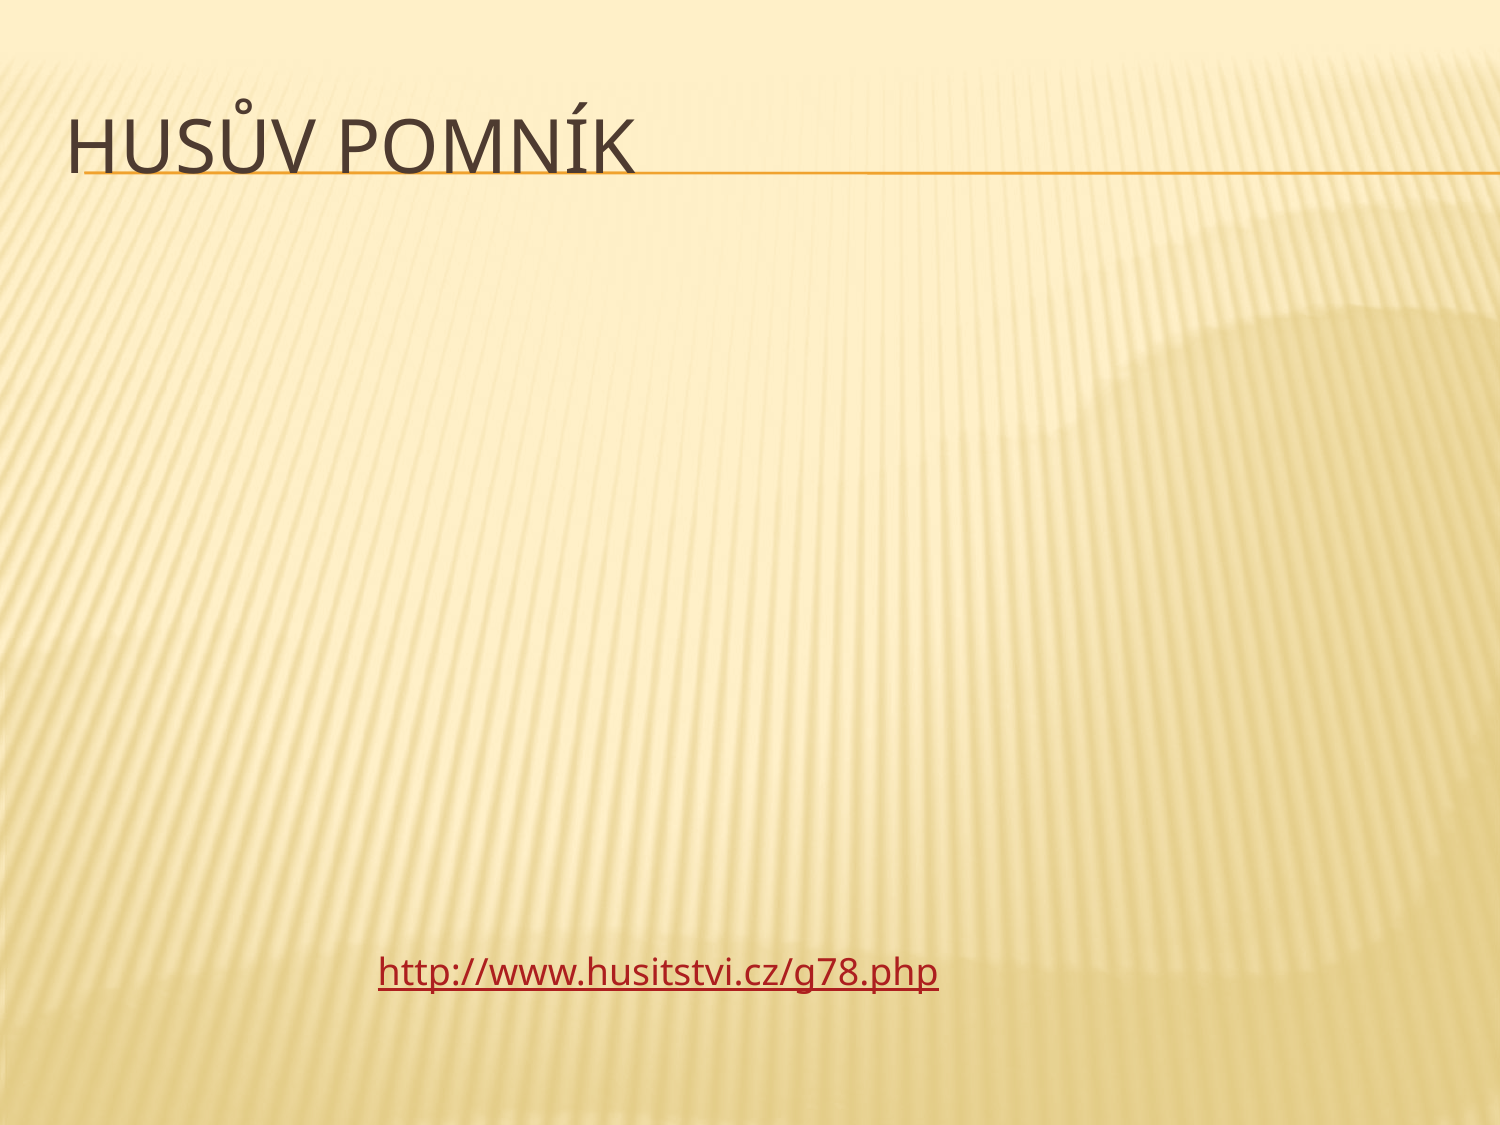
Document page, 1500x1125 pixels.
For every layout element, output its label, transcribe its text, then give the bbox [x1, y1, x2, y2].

text_box http://www.husitstvi.cz/g78.php [362, 940, 954, 1052]
title Husův pomník [50, 75, 1475, 213]
